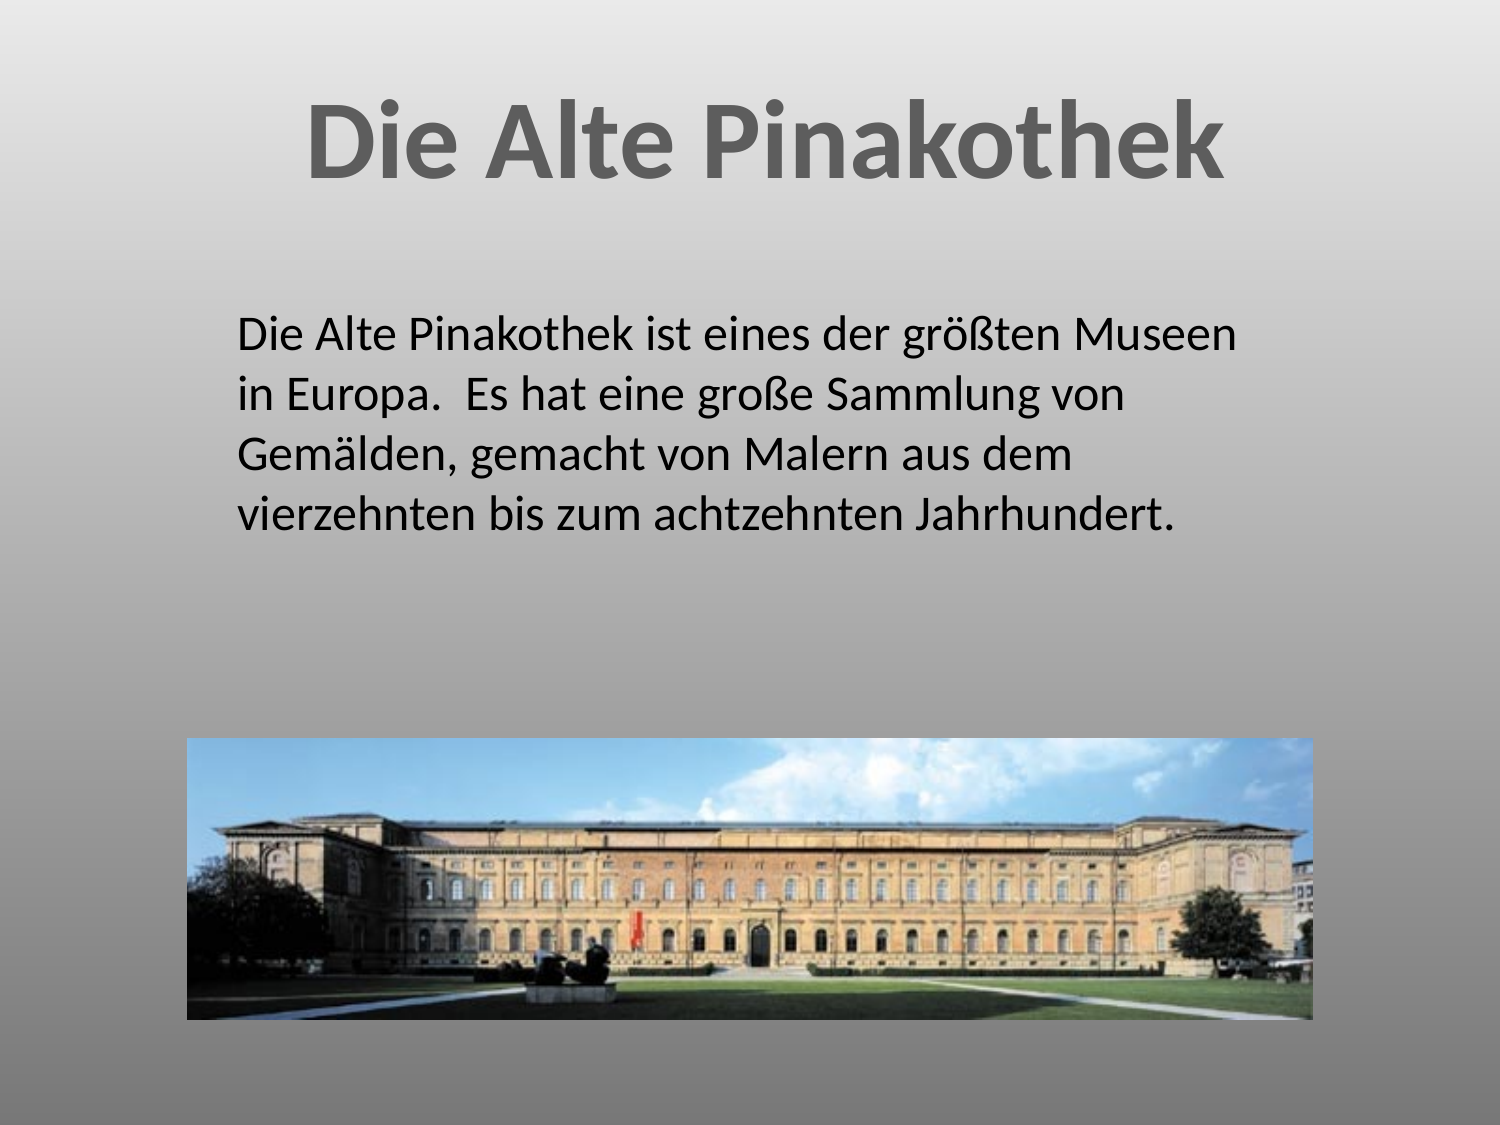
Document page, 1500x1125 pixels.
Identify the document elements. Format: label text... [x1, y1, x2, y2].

picture [187, 738, 1313, 1020]
text_box Die Alte Pinakothek [290, 58, 1243, 209]
text_box Die Alte Pinakothek ist eines der größten Museen in Europa. Es hat eine große Sammlung von Gemälden, gemacht von Malern aus dem vierzehnten bis zum achtzehnten Jahrhundert. [222, 293, 1289, 548]
